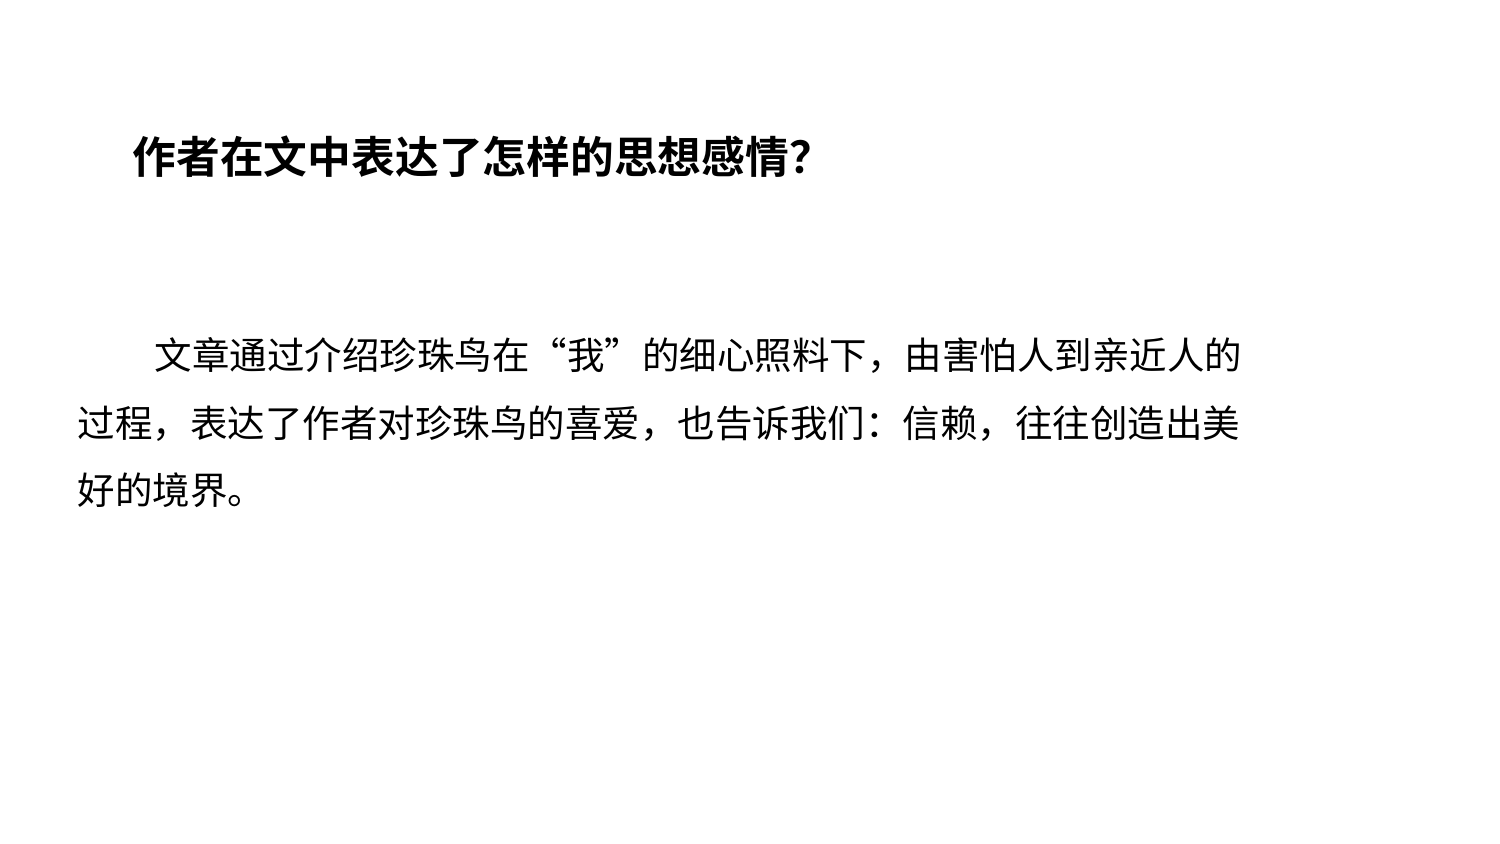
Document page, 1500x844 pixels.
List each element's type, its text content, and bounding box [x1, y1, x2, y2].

text_box 文章通过介绍珍珠鸟在“我”的细心照料下，由害怕人到亲近人的过程，表达了作者对珍珠鸟的喜爱，也告诉我们：信赖，往往创造出美好的境界。 [66, 303, 1285, 563]
text_box 作者在文中表达了怎样的思想感情？ [121, 124, 1032, 241]
